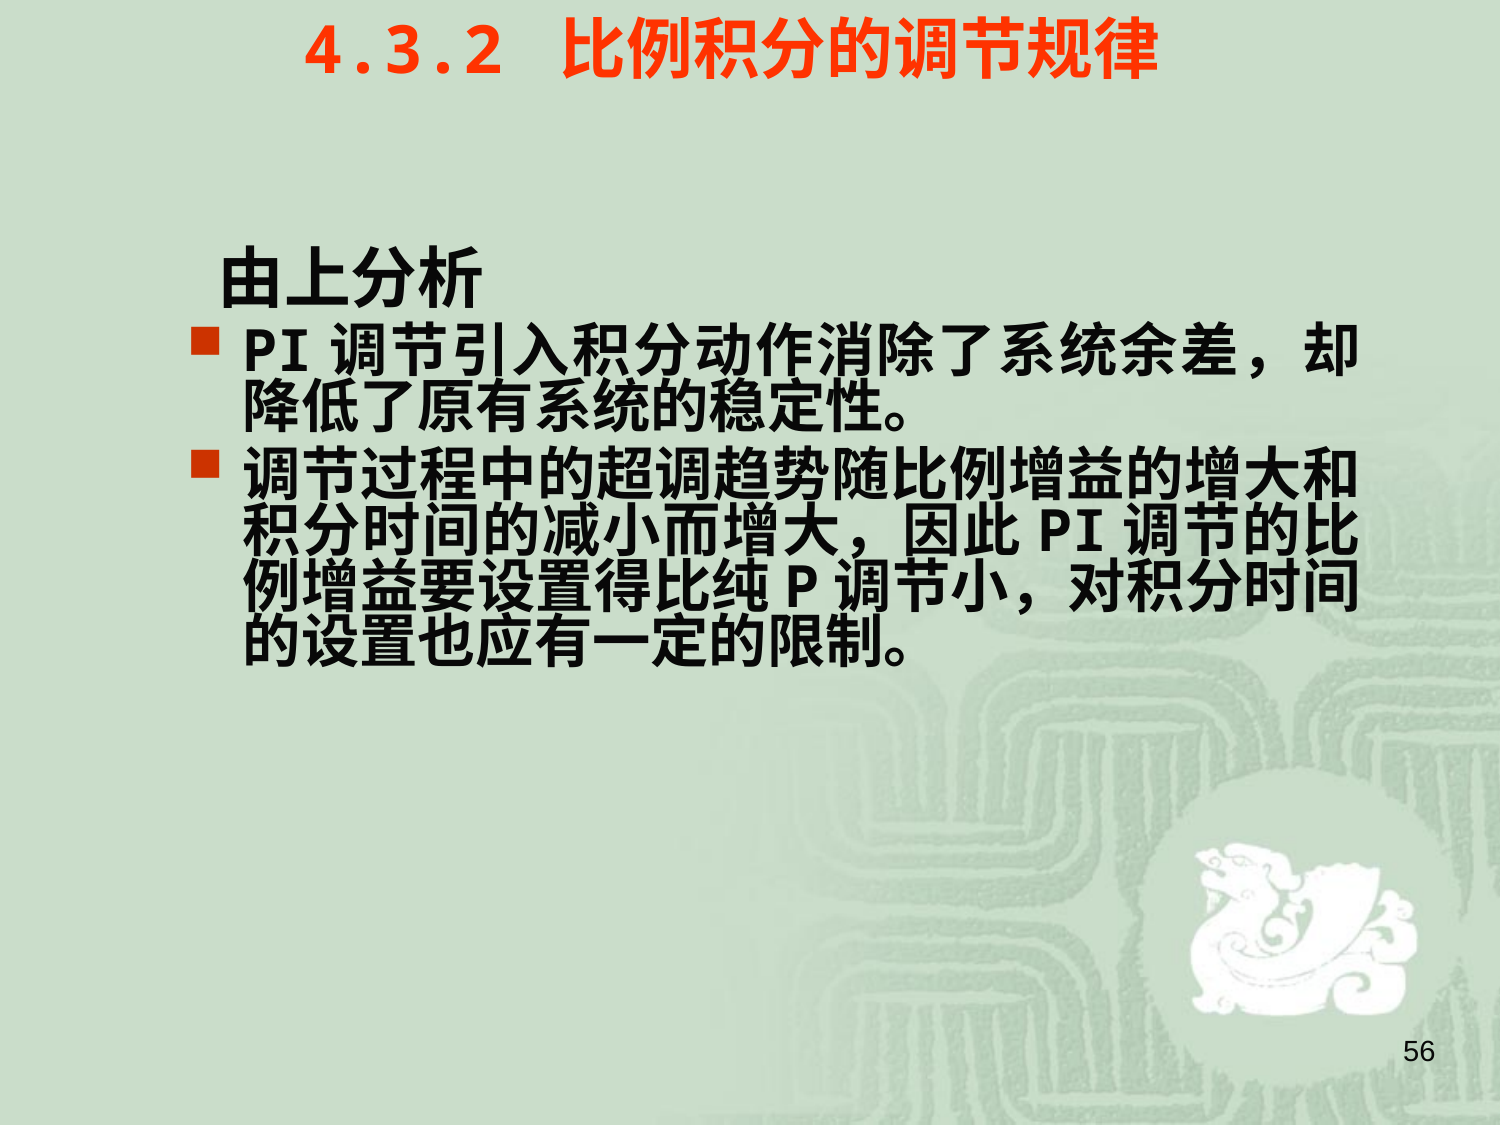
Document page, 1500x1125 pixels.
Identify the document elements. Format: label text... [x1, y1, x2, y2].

list 由上分析 PI调节引入积分动作消除了系统余差，却降低了原有系统的稳定性。 调节过程中的超调趋势随比例增益的增大和积分时间的减小而增大，因此PI调节的比例增益要设置得比纯P调节小，对积分时间的设置也应有一定的限制。 [171, 243, 1376, 759]
picture [0, 0, 1500, 1125]
text_box 4.3.2 比例积分的调节规律 [242, 0, 1223, 95]
slide_number 56 [1074, 1024, 1451, 1103]
